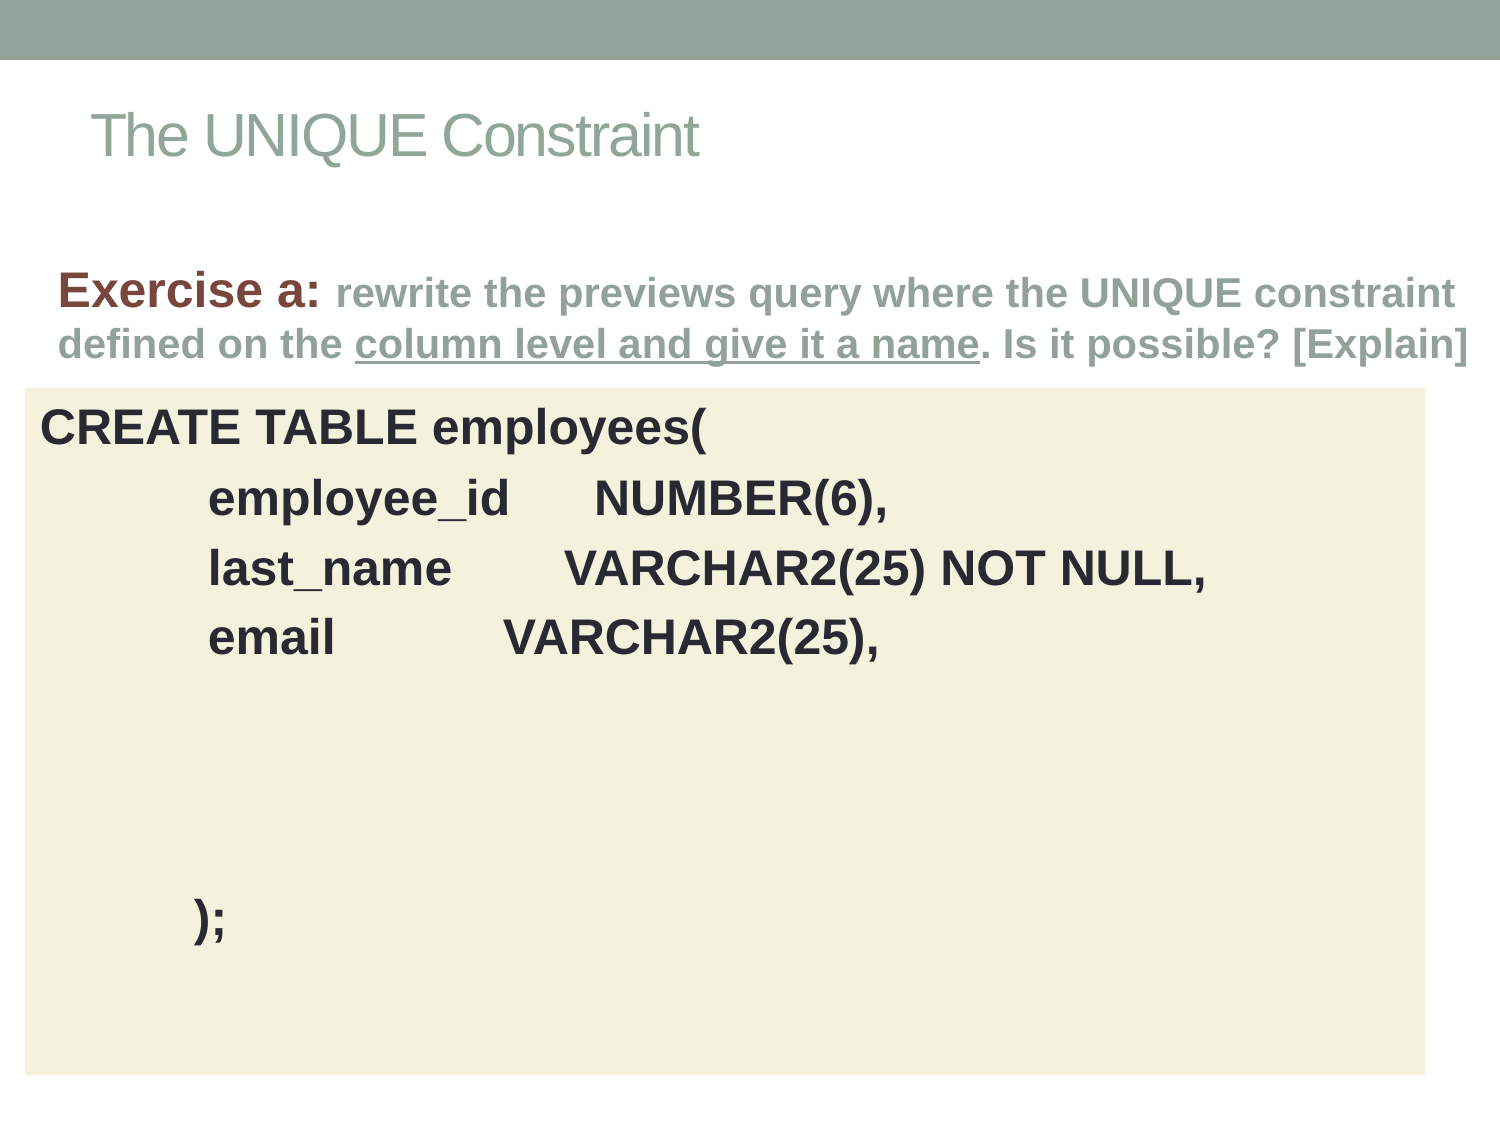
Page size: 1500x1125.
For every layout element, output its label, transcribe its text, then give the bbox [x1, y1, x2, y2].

title The UNIQUE Constraint [75, 87, 1425, 249]
list CREATE TABLE employees( employee_id NUMBER(6), last_name VARCHAR2(25) NOT NULL, email VARCHAR2(25), ); [24, 387, 1425, 1075]
text_box Exercise a: rewrite the previews query where the UNIQUE constraint defined on the column level and give it a name. Is it possible? [Explain] [42, 249, 1484, 375]
